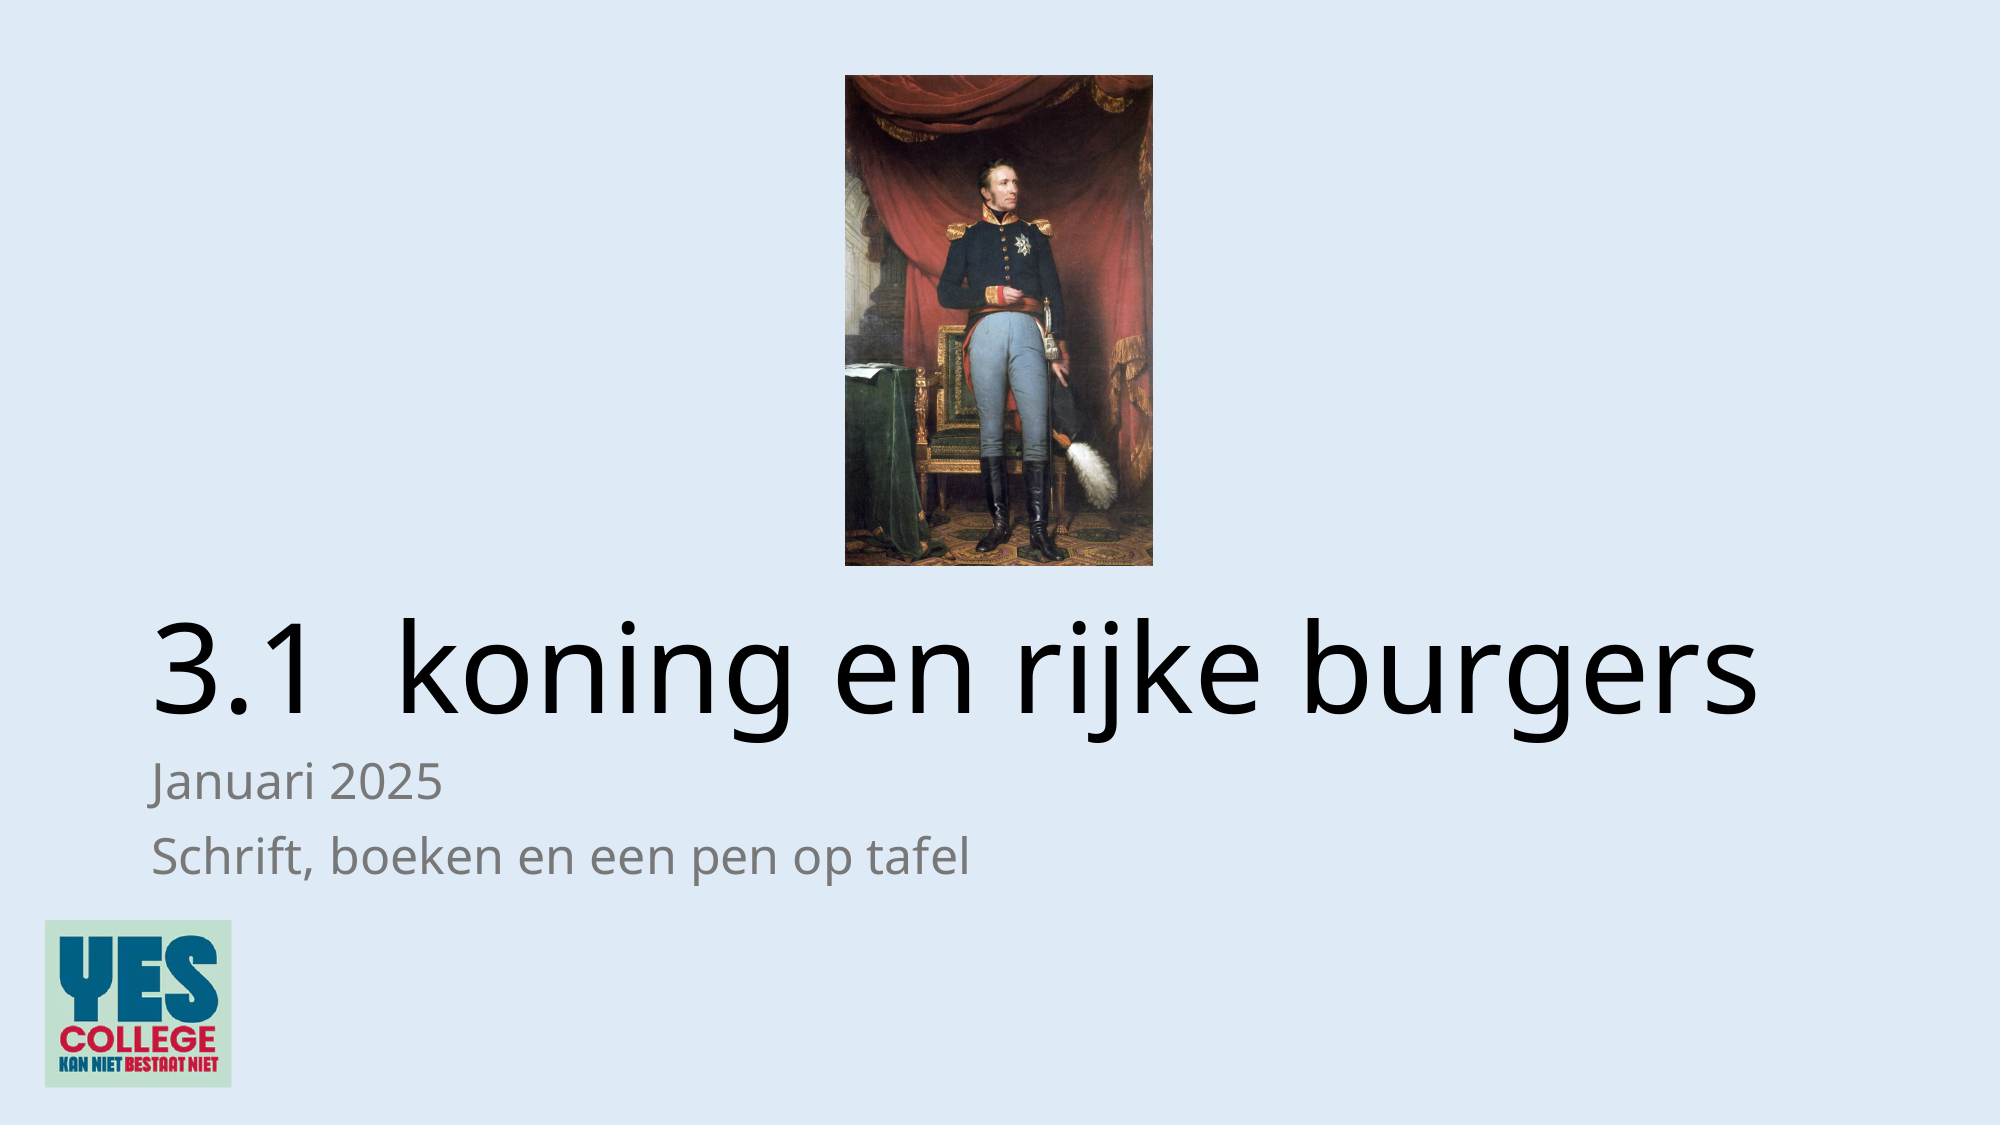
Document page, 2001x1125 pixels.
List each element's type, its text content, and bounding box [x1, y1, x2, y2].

picture [844, 74, 1154, 567]
picture [0, 913, 356, 1093]
list Januari 2025 Schrift, boeken en een pen op tafel [136, 748, 1862, 995]
title 3.1 koning en rijke burgers [136, 280, 1899, 749]
